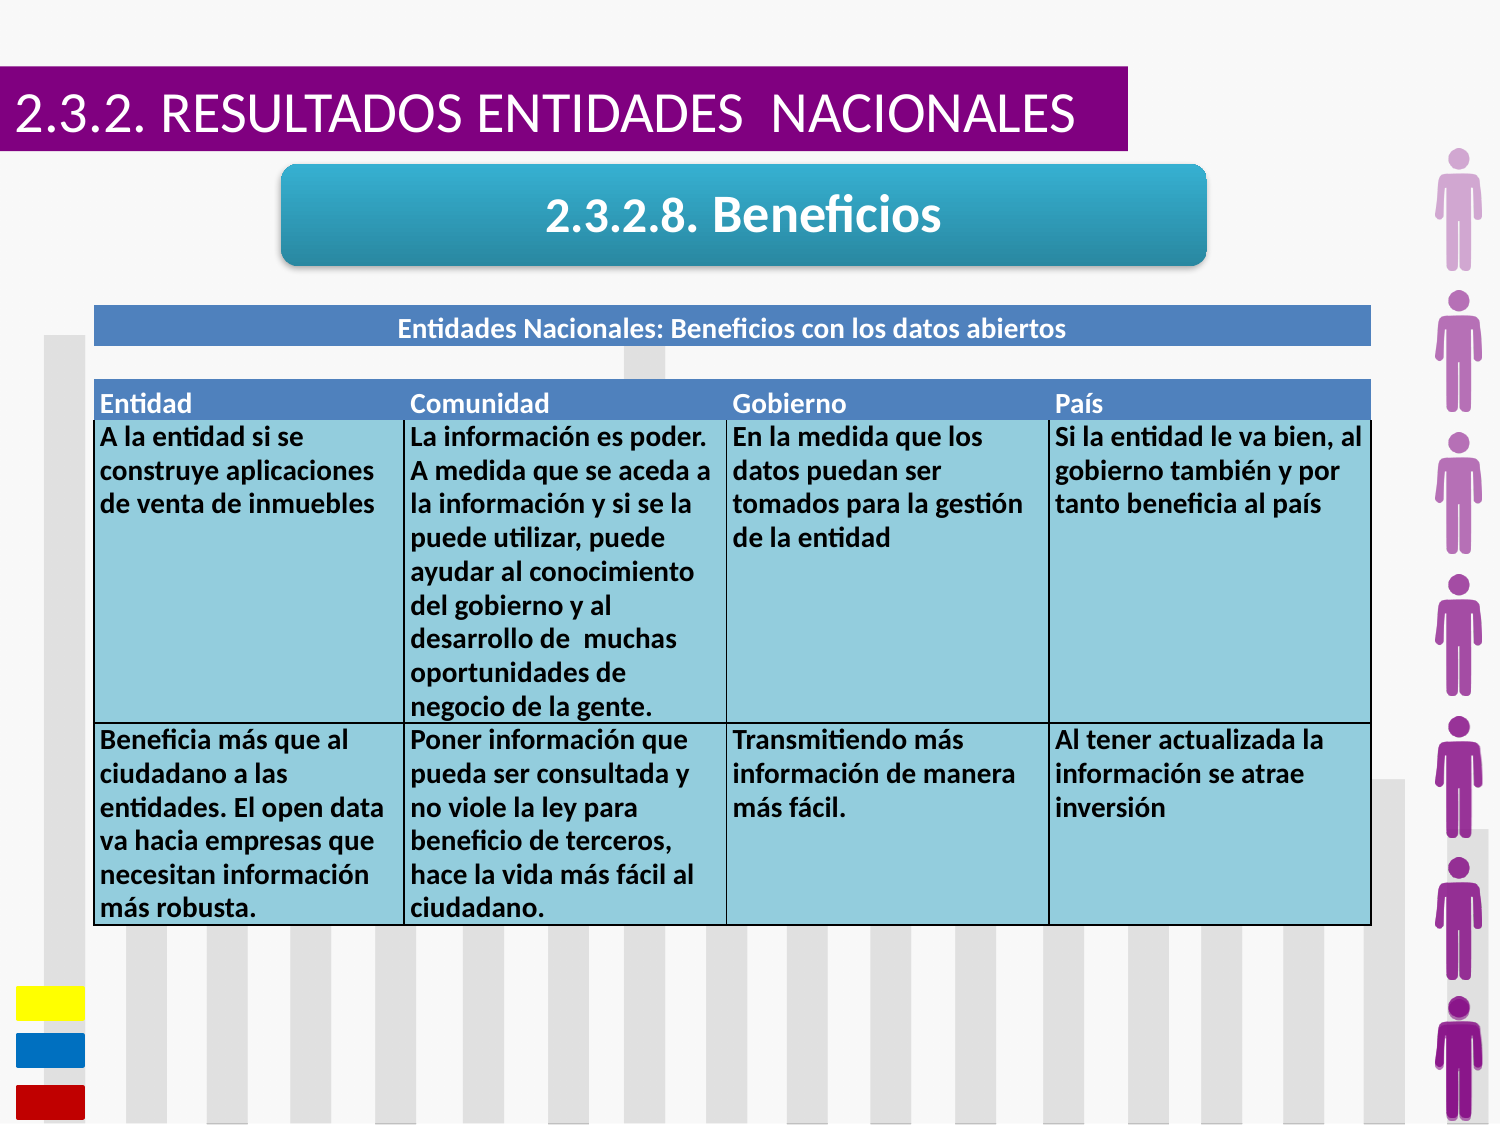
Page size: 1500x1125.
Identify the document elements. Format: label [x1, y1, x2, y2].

text_box [280, 163, 1208, 267]
picture [0, 0, 1500, 1125]
